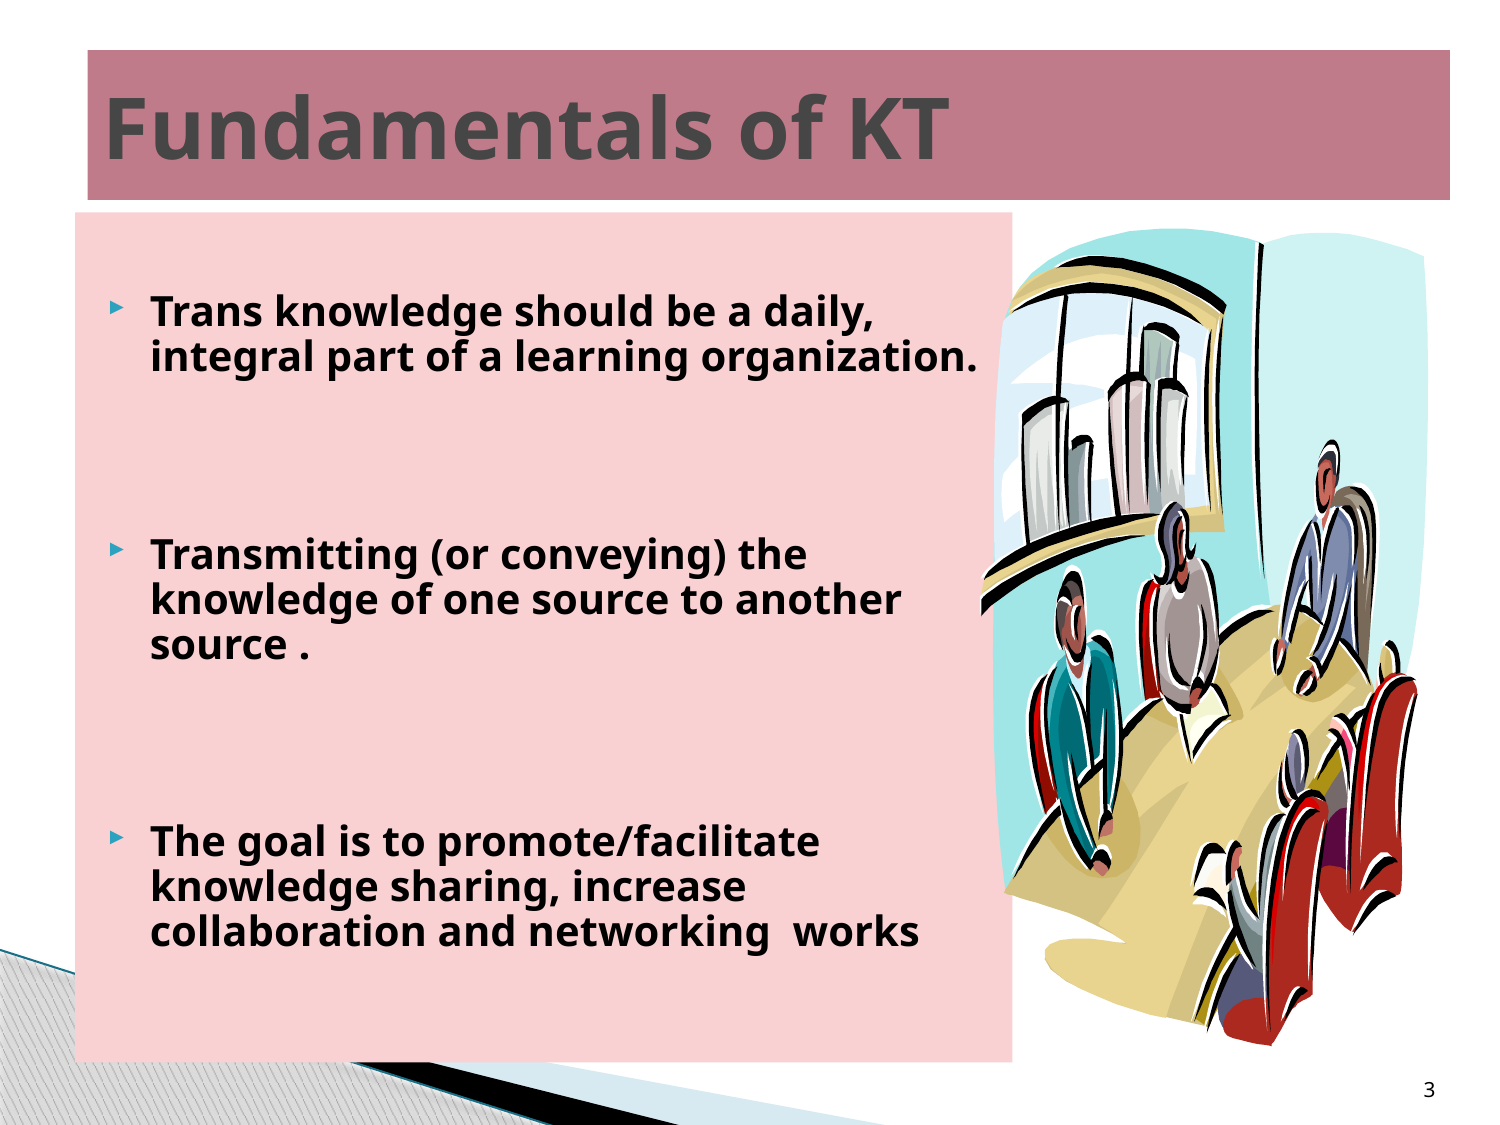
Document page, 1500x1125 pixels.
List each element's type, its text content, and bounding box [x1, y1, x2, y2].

title Fundamentals of KT [87, 50, 1450, 200]
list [979, 212, 1435, 1063]
slide_number 3 [1137, 1037, 1450, 1113]
list Trans knowledge should be a daily, integral part of a learning organization. Transmitting (or conveying) the knowledge of one source to another source . The goal is to promote/facilitate knowledge sharing, increase collaboration and networking works [75, 212, 979, 1063]
